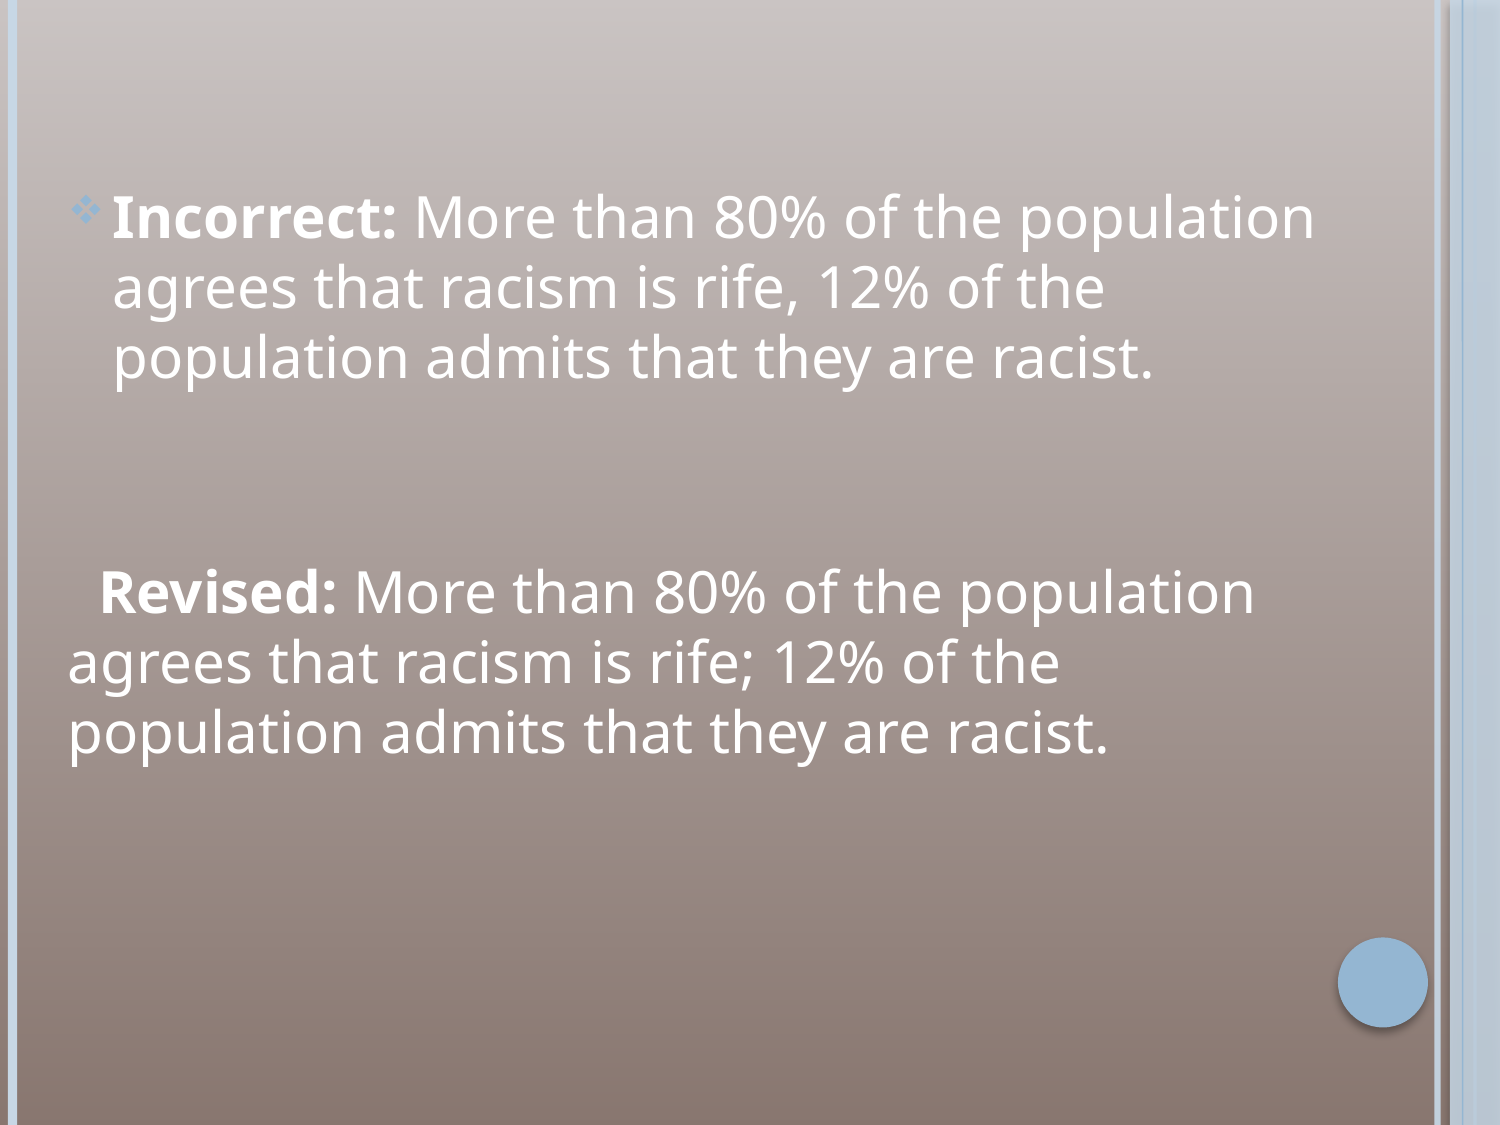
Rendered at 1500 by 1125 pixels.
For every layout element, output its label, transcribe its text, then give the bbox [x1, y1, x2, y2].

list Incorrect: More than 80% of the population agrees that racism is rife, 12% of the population admits that they are racist. Revised: More than 80% of the population agrees that racism is rife; 12% of the population admits that they are racist. [53, 172, 1388, 1035]
